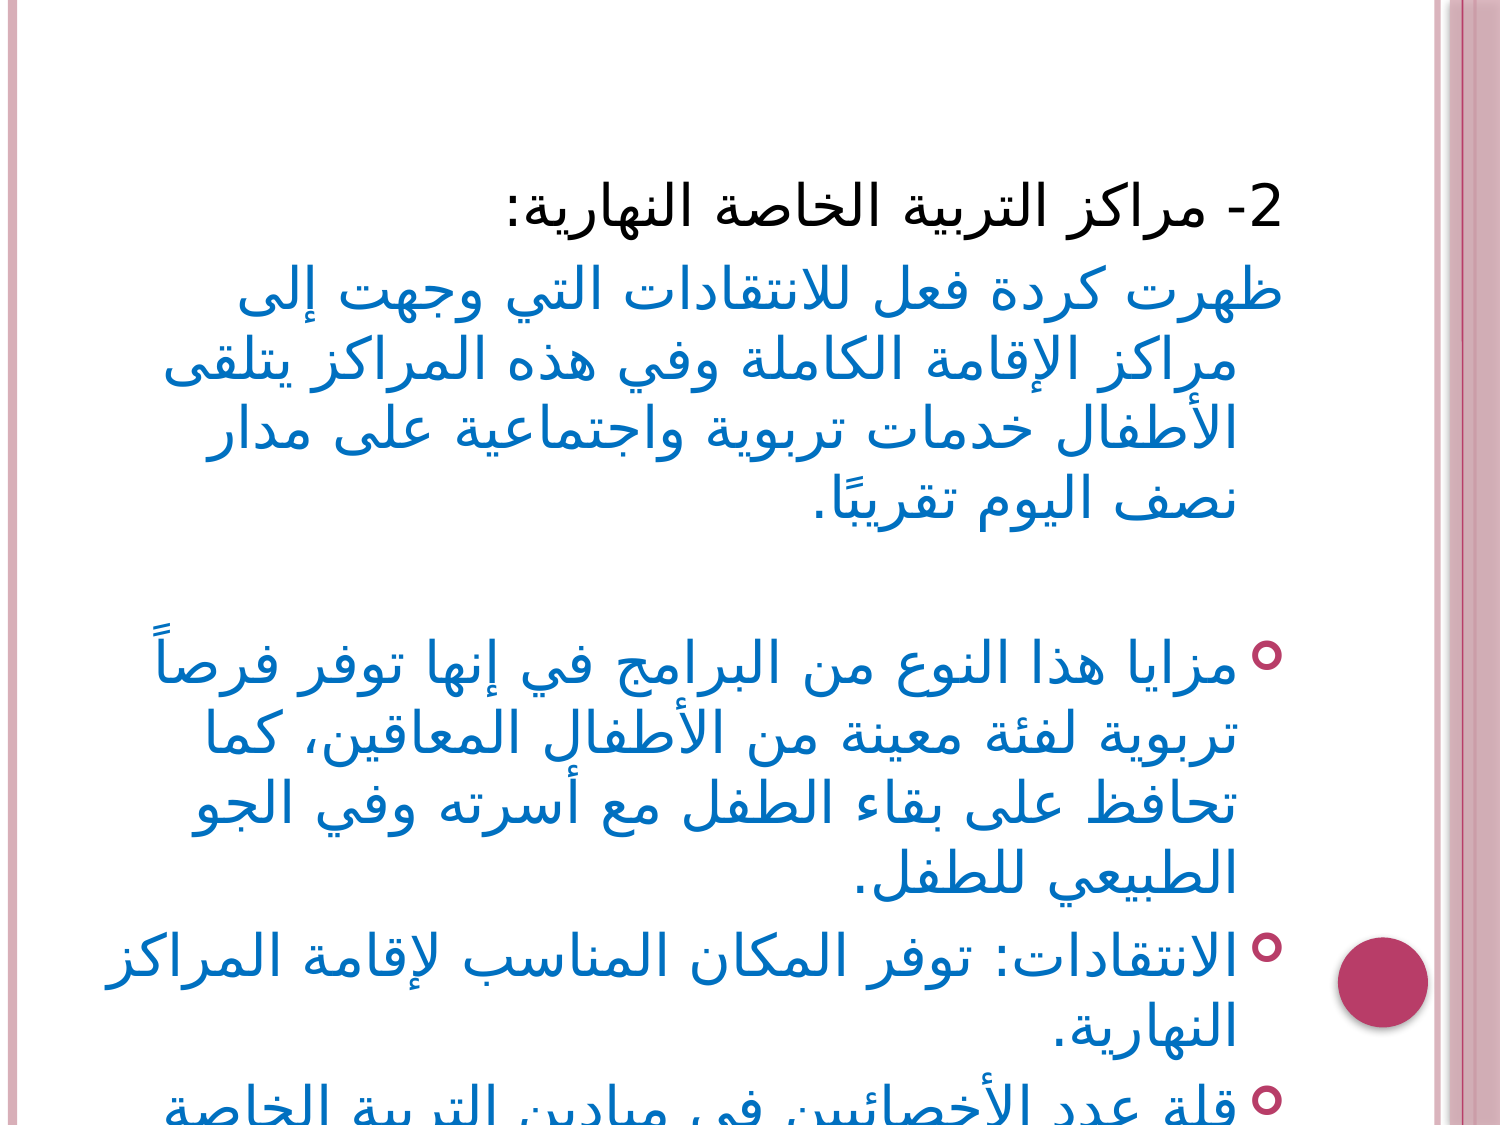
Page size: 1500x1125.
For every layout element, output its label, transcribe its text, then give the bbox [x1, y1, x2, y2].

list 2- مراكز التربية الخاصة النهارية: ظهرت كردة فعل للانتقادات التي وجهت إلى مراكز الإقامة الكاملة وفي هذه المراكز يتلقى الأطفال خدمات تربوية واجتماعية على مدار نصف اليوم تقريبًا. مزايا هذا النوع من البرامج في إنها توفر فرصاً تربوية لفئة معينة من الأطفال المعاقين، كما تحافظ على بقاء الطفل مع أسرته وفي الجو الطبيعي للطفل. الانتقادات: توفر المكان المناسب لإقامة المراكز النهارية. قلة عدد الأخصائيين في ميادين التربية الخاصة المختلفة. صعوبة المواصلات. [75, 160, 1300, 1062]
